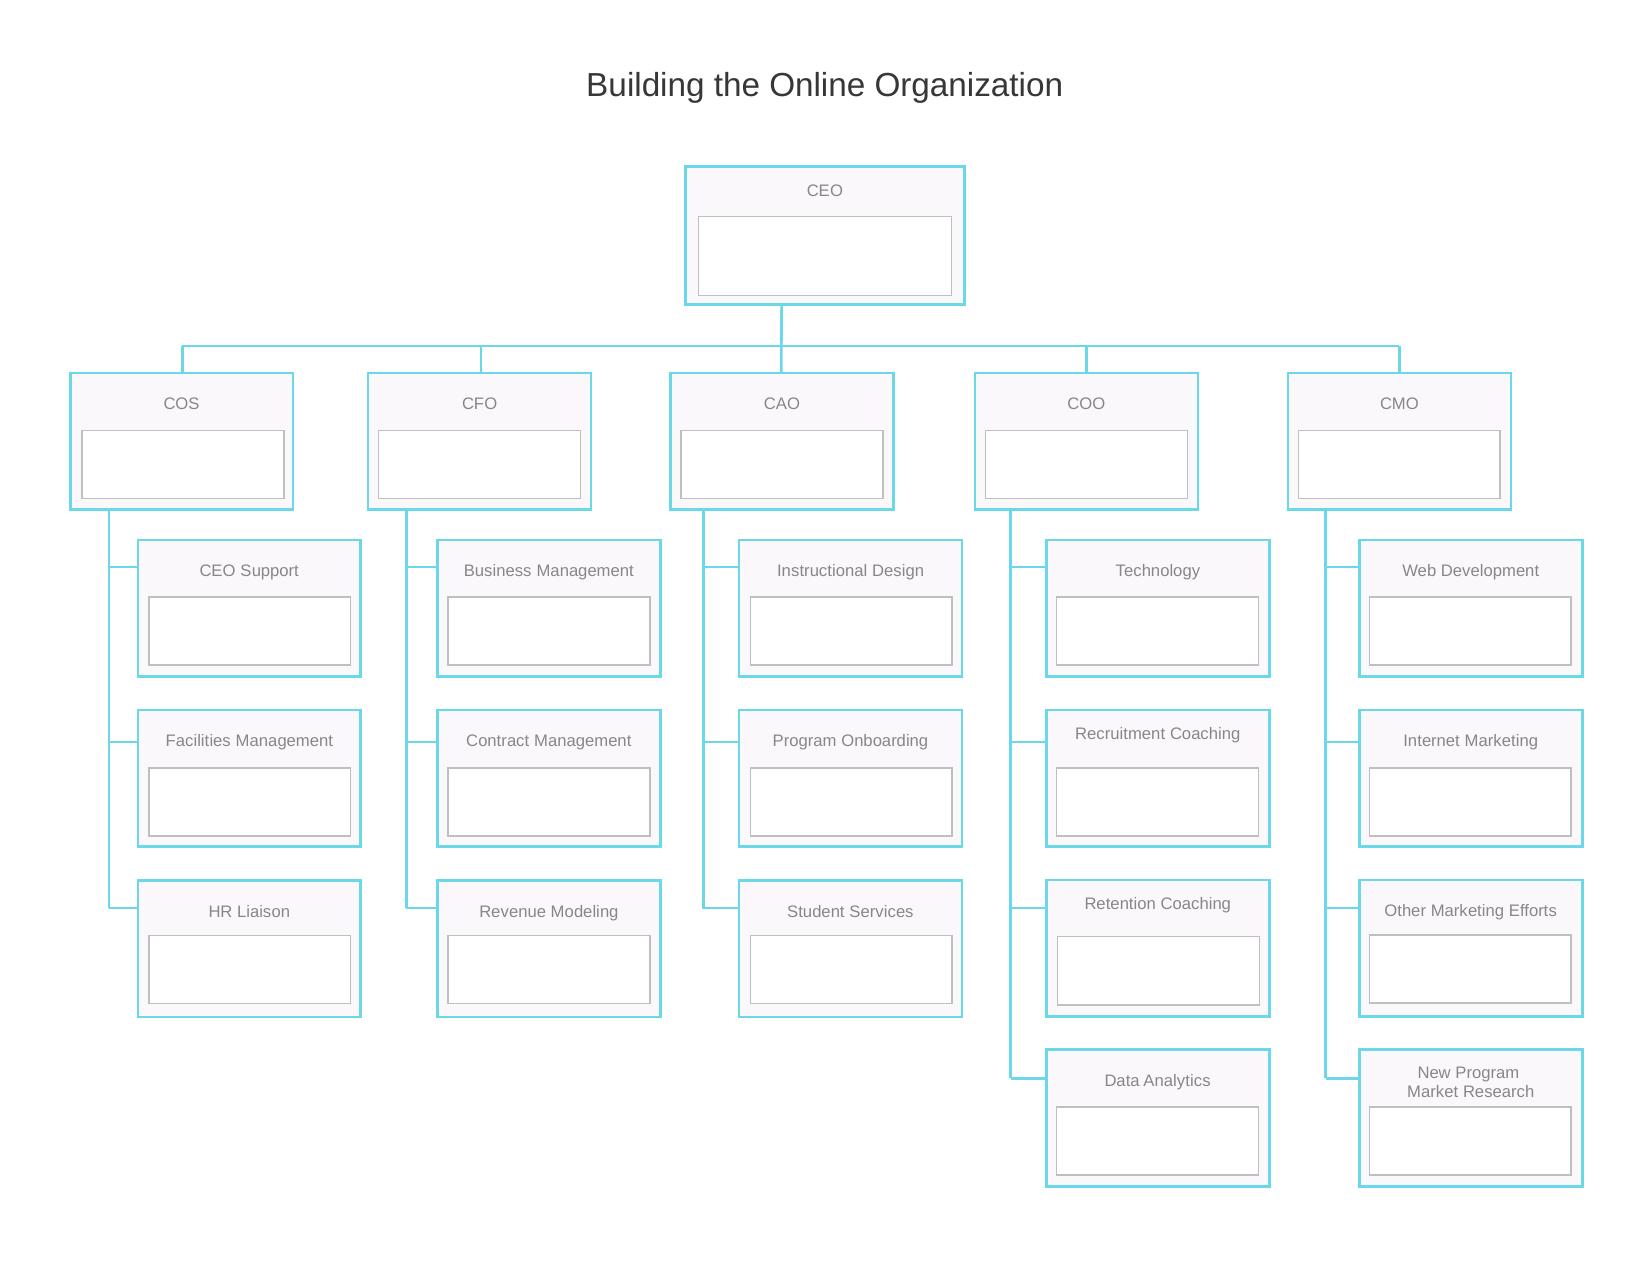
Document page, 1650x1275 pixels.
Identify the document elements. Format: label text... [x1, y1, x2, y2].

text_box New Program Market Research [1359, 1049, 1583, 1187]
text_box [750, 935, 953, 1004]
text_box Technology [1046, 540, 1270, 677]
text_box Student Services [739, 880, 963, 1018]
text_box [1369, 934, 1572, 1003]
text_box [985, 430, 1188, 499]
text_box CFO [368, 372, 591, 510]
text_box [1369, 1106, 1572, 1175]
text_box [750, 767, 953, 836]
text_box Other Marketing Efforts [1359, 879, 1583, 1017]
text_box [698, 216, 952, 296]
text_box Internet Marketing [1359, 709, 1583, 847]
text_box [82, 430, 284, 499]
text_box CMO [1288, 372, 1511, 510]
text_box [378, 430, 581, 499]
text_box Web Development [1359, 540, 1583, 677]
text_box HR Liaison [137, 880, 361, 1018]
text_box CEO Support [137, 540, 361, 677]
text_box [1056, 767, 1259, 836]
text_box Recruitment Coaching [1046, 709, 1270, 847]
text_box COO [975, 372, 1198, 510]
text_box Retention Coaching [1046, 879, 1270, 1017]
text_box Facilities Management [137, 709, 361, 847]
text_box [681, 430, 883, 499]
text_box Program Onboarding [739, 709, 963, 847]
text_box Building the Online Organization [60, 14, 1590, 112]
text_box [1056, 596, 1259, 665]
text_box [1298, 430, 1501, 499]
text_box [148, 767, 351, 836]
text_box CAO [670, 372, 894, 510]
text_box Instructional Design [739, 540, 963, 677]
text_box [1056, 1106, 1259, 1175]
text_box COS [70, 372, 294, 510]
text_box Contract Management [437, 709, 661, 847]
text_box [1369, 596, 1572, 665]
text_box [1369, 767, 1572, 836]
text_box [148, 596, 351, 665]
text_box [448, 935, 650, 1004]
text_box Revenue Modeling [437, 880, 661, 1018]
text_box Business Management [437, 540, 661, 677]
text_box [750, 596, 953, 665]
text_box [448, 767, 650, 836]
text_box Data Analytics [1046, 1049, 1270, 1187]
text_box [1057, 936, 1260, 1005]
text_box [448, 596, 650, 665]
text_box CEO [685, 166, 965, 305]
text_box [148, 935, 351, 1004]
